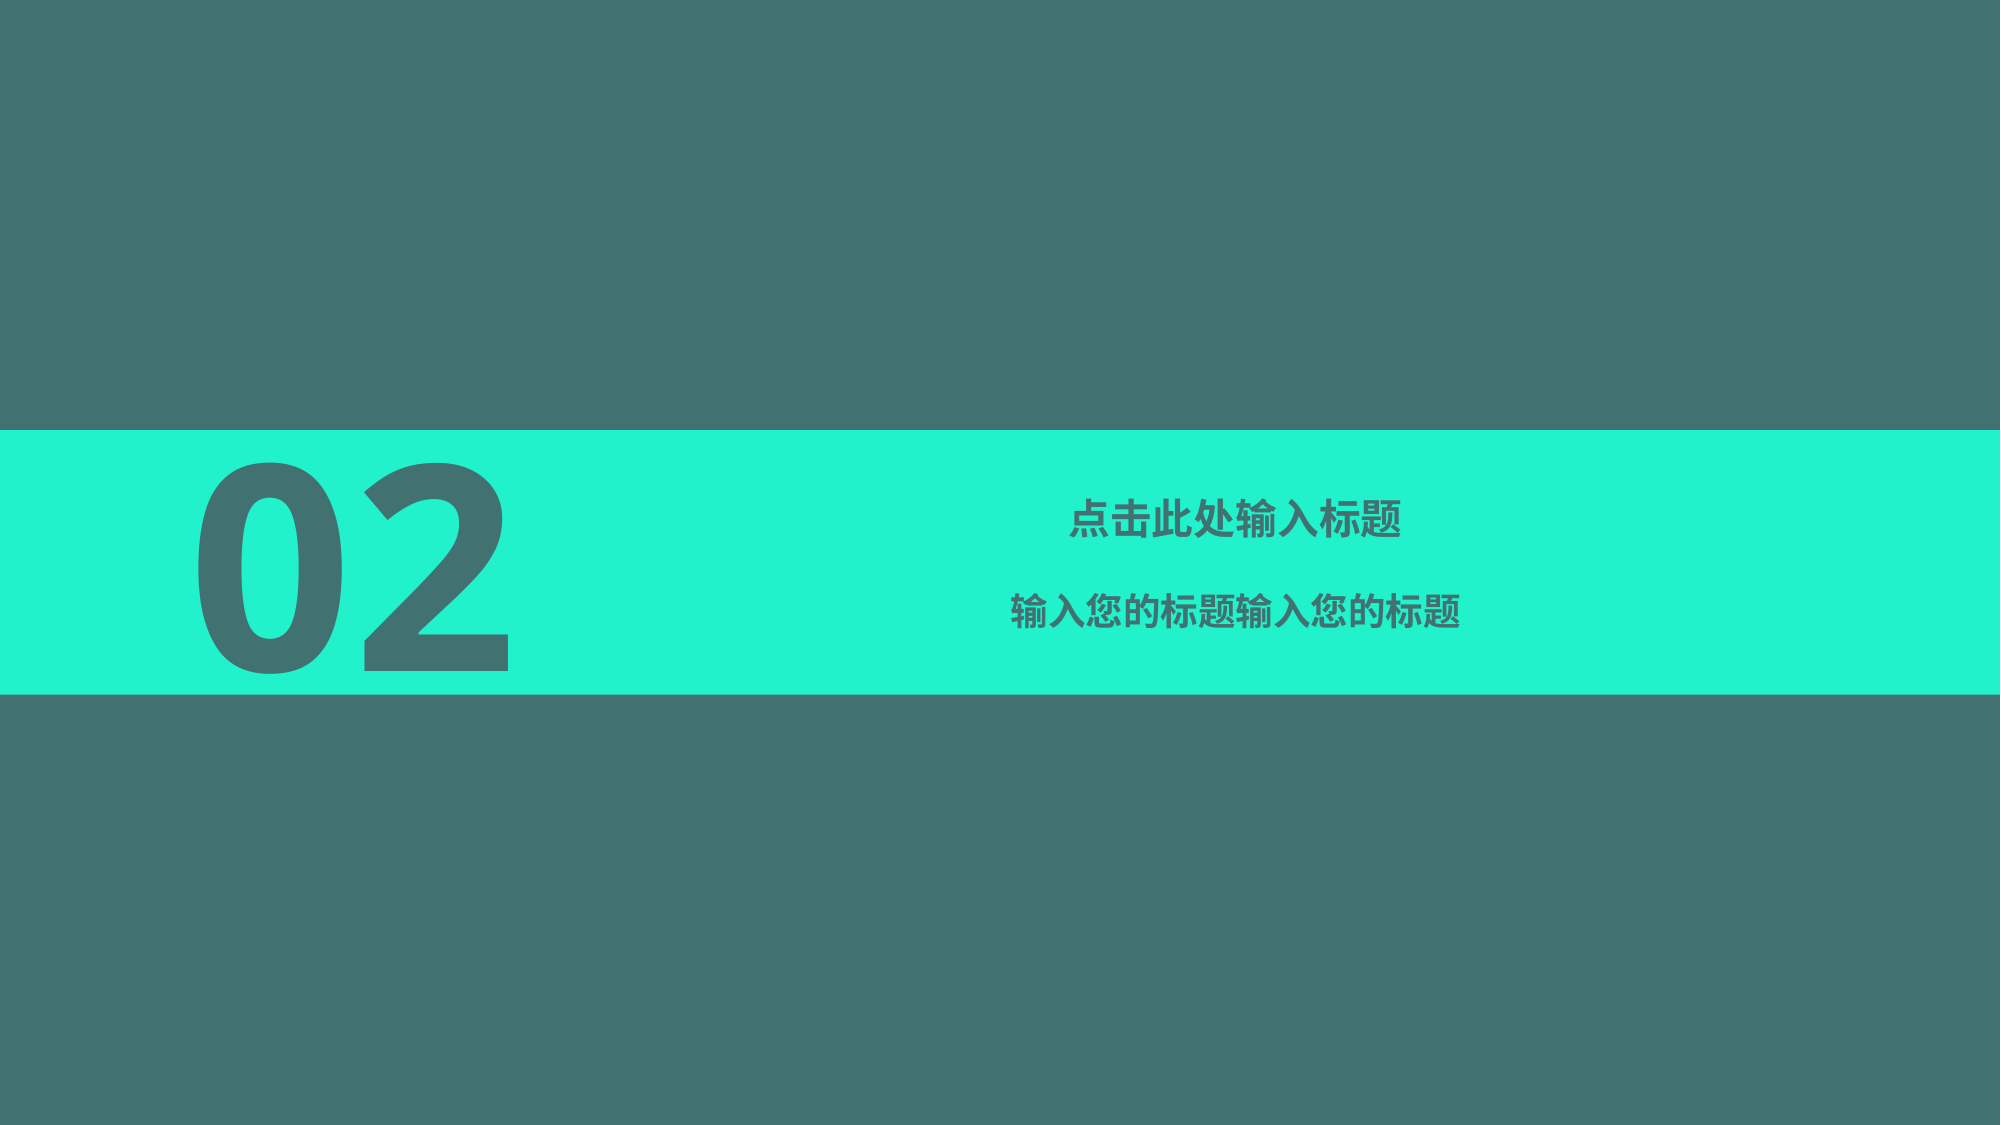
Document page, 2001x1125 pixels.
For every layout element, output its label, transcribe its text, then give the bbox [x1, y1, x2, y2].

text_box 输入您的标题输入您的标题 [970, 571, 1501, 641]
text_box [0, 695, 2000, 1125]
text_box [0, 0, 2000, 430]
text_box 02 [173, 376, 602, 748]
text_box 点击此处输入标题 [1053, 485, 1418, 551]
text_box [0, 430, 173, 695]
text_box [602, 430, 2000, 695]
